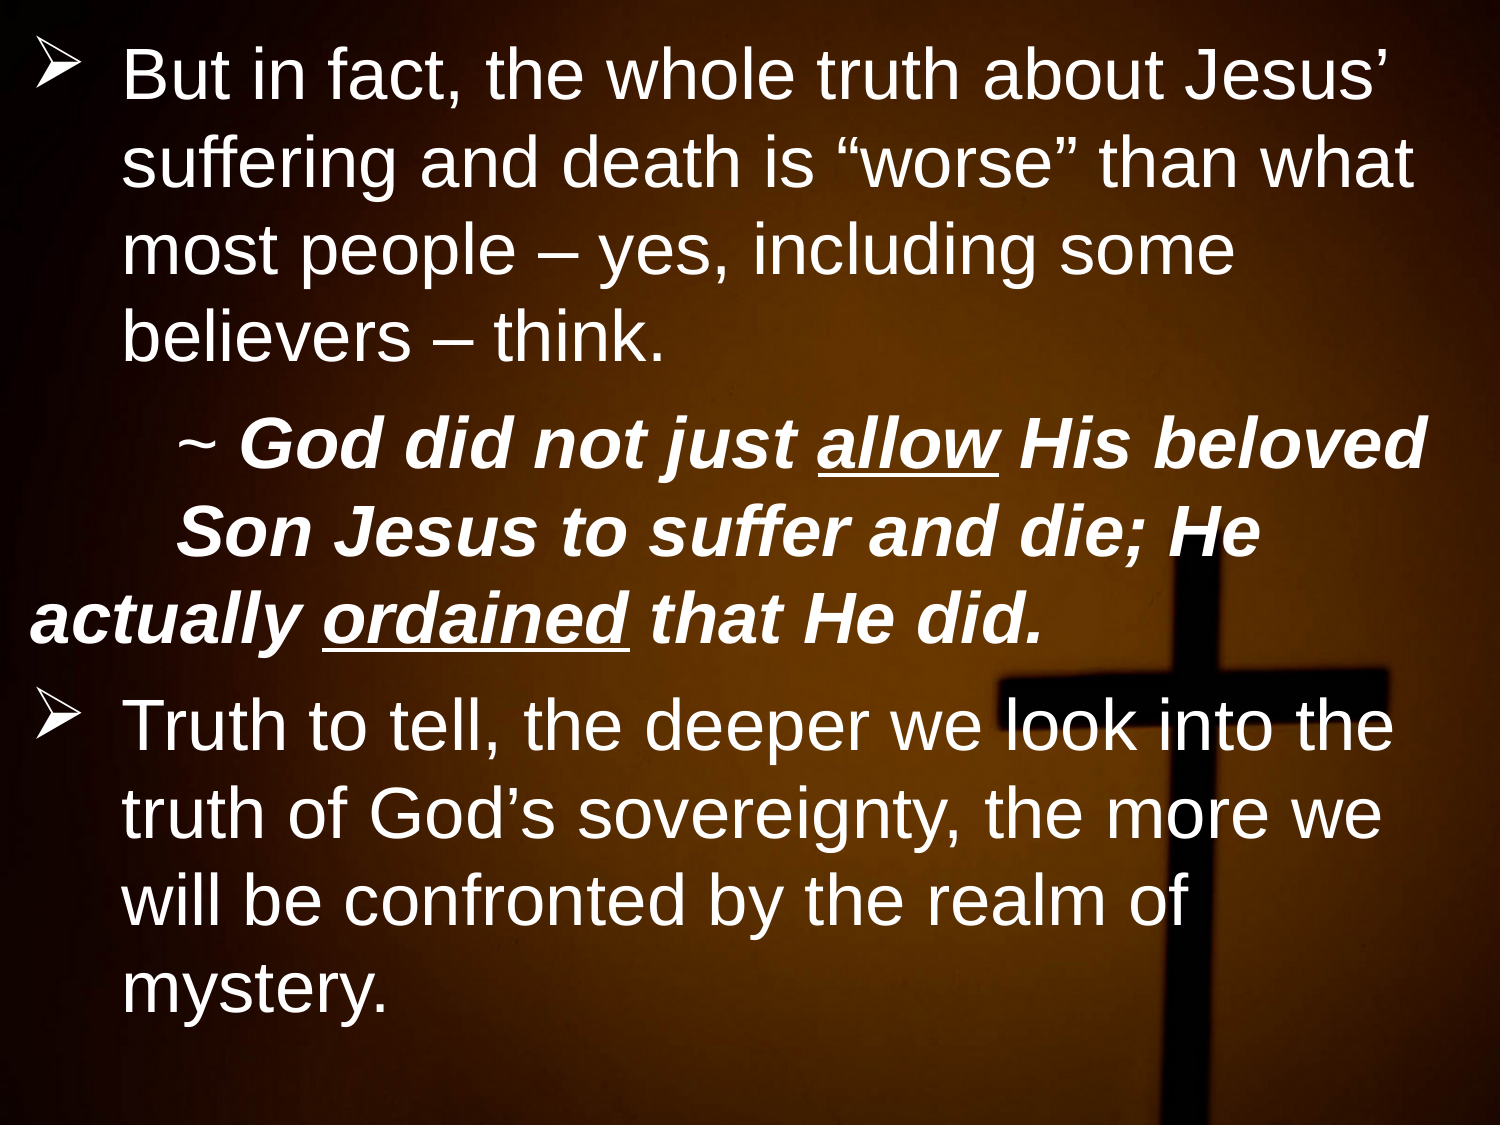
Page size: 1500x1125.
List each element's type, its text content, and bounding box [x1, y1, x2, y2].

picture [0, 0, 1500, 1125]
subtitle But in fact, the whole truth about Jesus’ suffering and death is “worse” than what most people – yes, including some believers – think. ~ God did not just allow His beloved Son Jesus to suffer and die; He actually ordained that He did. Truth to tell, the deeper we look into the truth of God’s sovereignty, the more we will be confronted by the realm of mystery. [15, 19, 1483, 1110]
